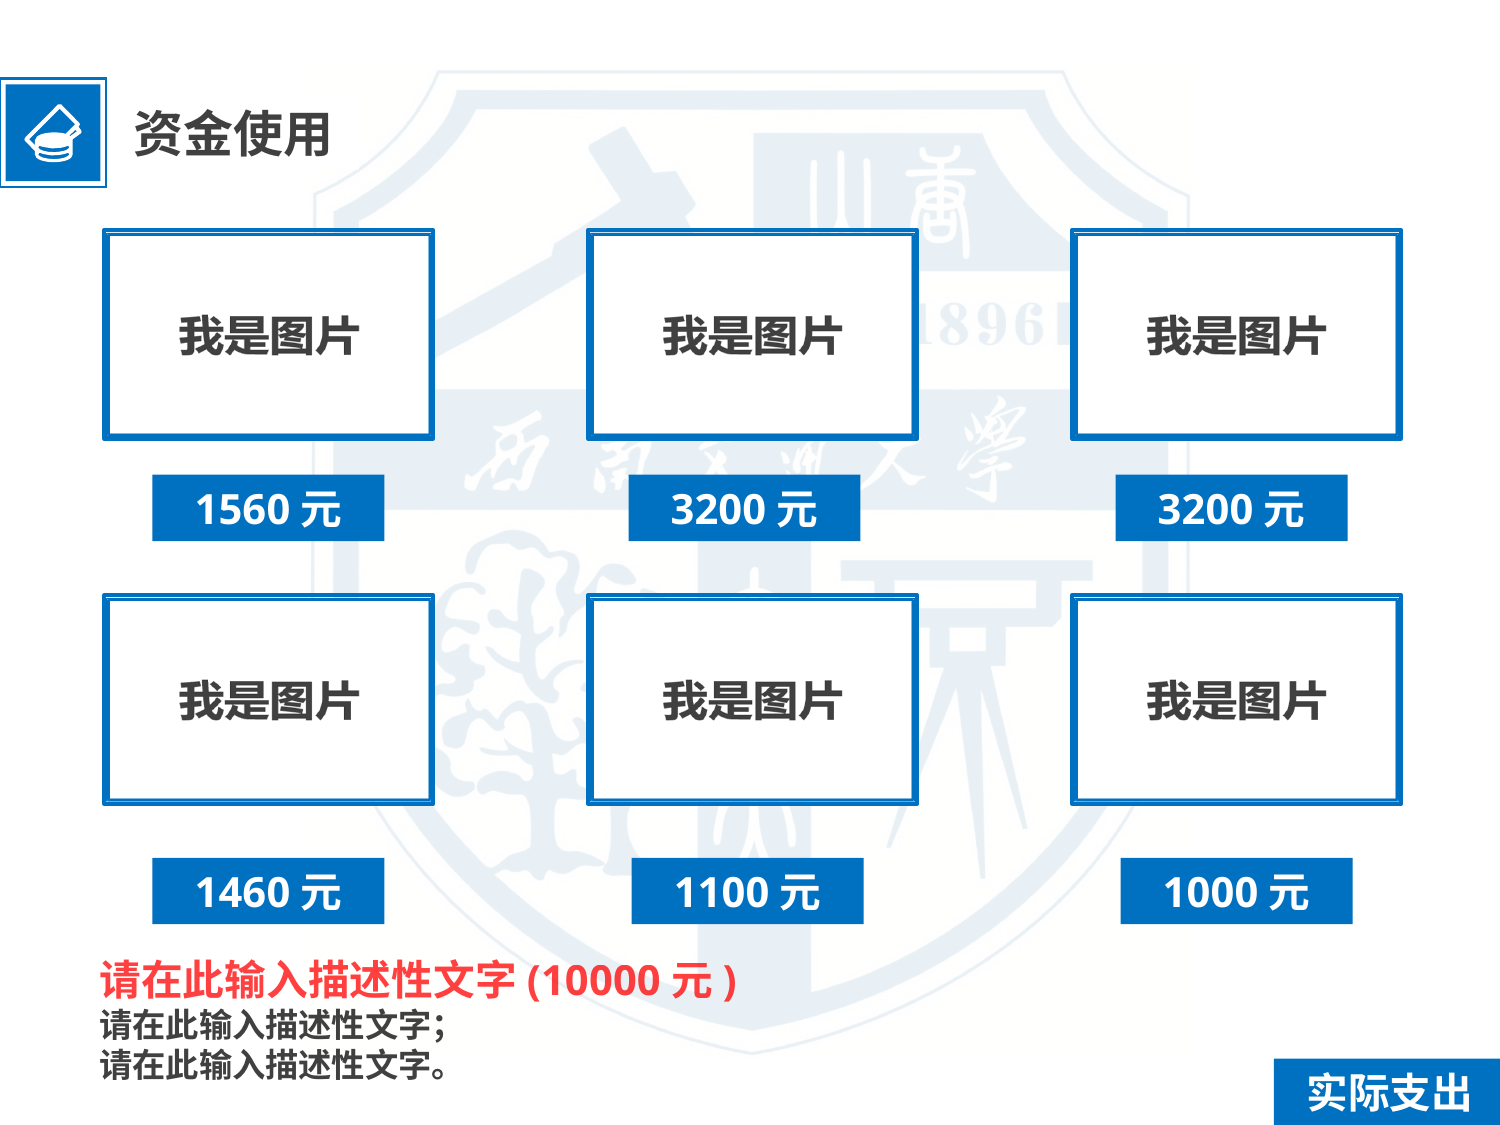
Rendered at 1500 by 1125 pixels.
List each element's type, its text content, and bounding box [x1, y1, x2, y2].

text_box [1074, 232, 1399, 542]
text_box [106, 597, 432, 925]
text_box 实际支出 [1273, 1058, 1500, 1125]
text_box 请在此输入描述性文字(10000元) 请在此输入描述性文字； 请在此输入描述性文字。 [84, 946, 1151, 1092]
text_box 资金使用 [119, 94, 359, 170]
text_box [590, 597, 915, 925]
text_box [106, 232, 432, 542]
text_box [1074, 597, 1399, 925]
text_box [0, 78, 107, 188]
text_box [590, 232, 915, 542]
